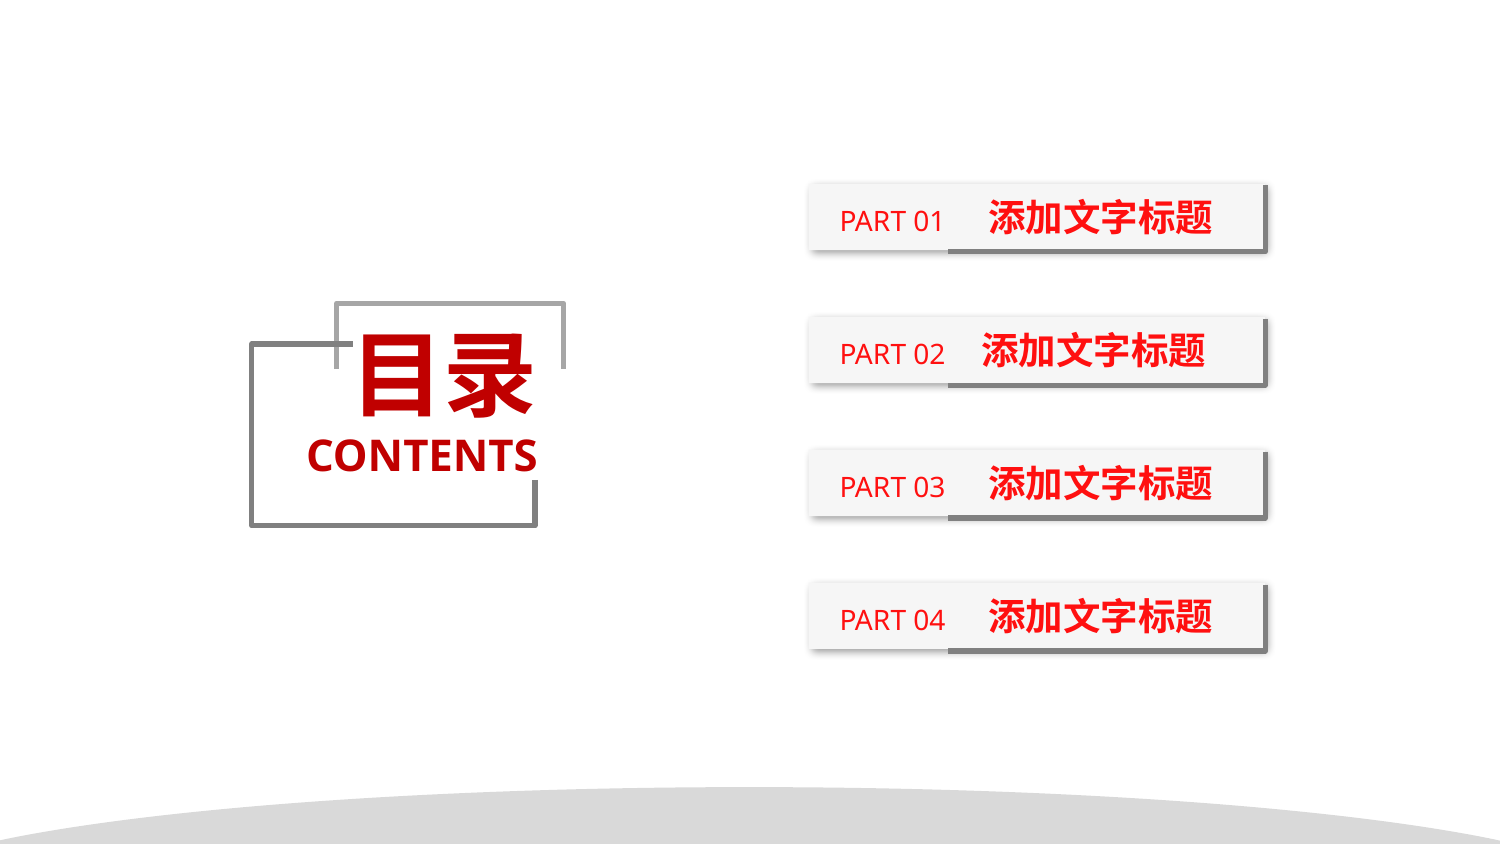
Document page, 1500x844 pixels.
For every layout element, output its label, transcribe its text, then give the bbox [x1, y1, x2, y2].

text_box PART 02 添加文字标题 [824, 319, 1259, 380]
text_box [250, 342, 537, 528]
text_box [947, 185, 1267, 254]
text_box [335, 301, 566, 369]
text_box [947, 318, 1267, 387]
text_box [947, 451, 1267, 520]
text_box PART 04 添加文字标题 [824, 585, 1258, 646]
text_box 目录 CONTENTS [160, 307, 335, 488]
text_box PART 01 添加文字标题 [824, 187, 1252, 247]
text_box 目录 CONTENTS [388, 369, 553, 488]
text_box [806, 580, 1267, 651]
text_box [947, 584, 1267, 653]
text_box PART 03 添加文字标题 [824, 452, 1258, 513]
text_box [806, 448, 1267, 518]
text_box [806, 182, 1267, 252]
text_box [806, 315, 1267, 385]
